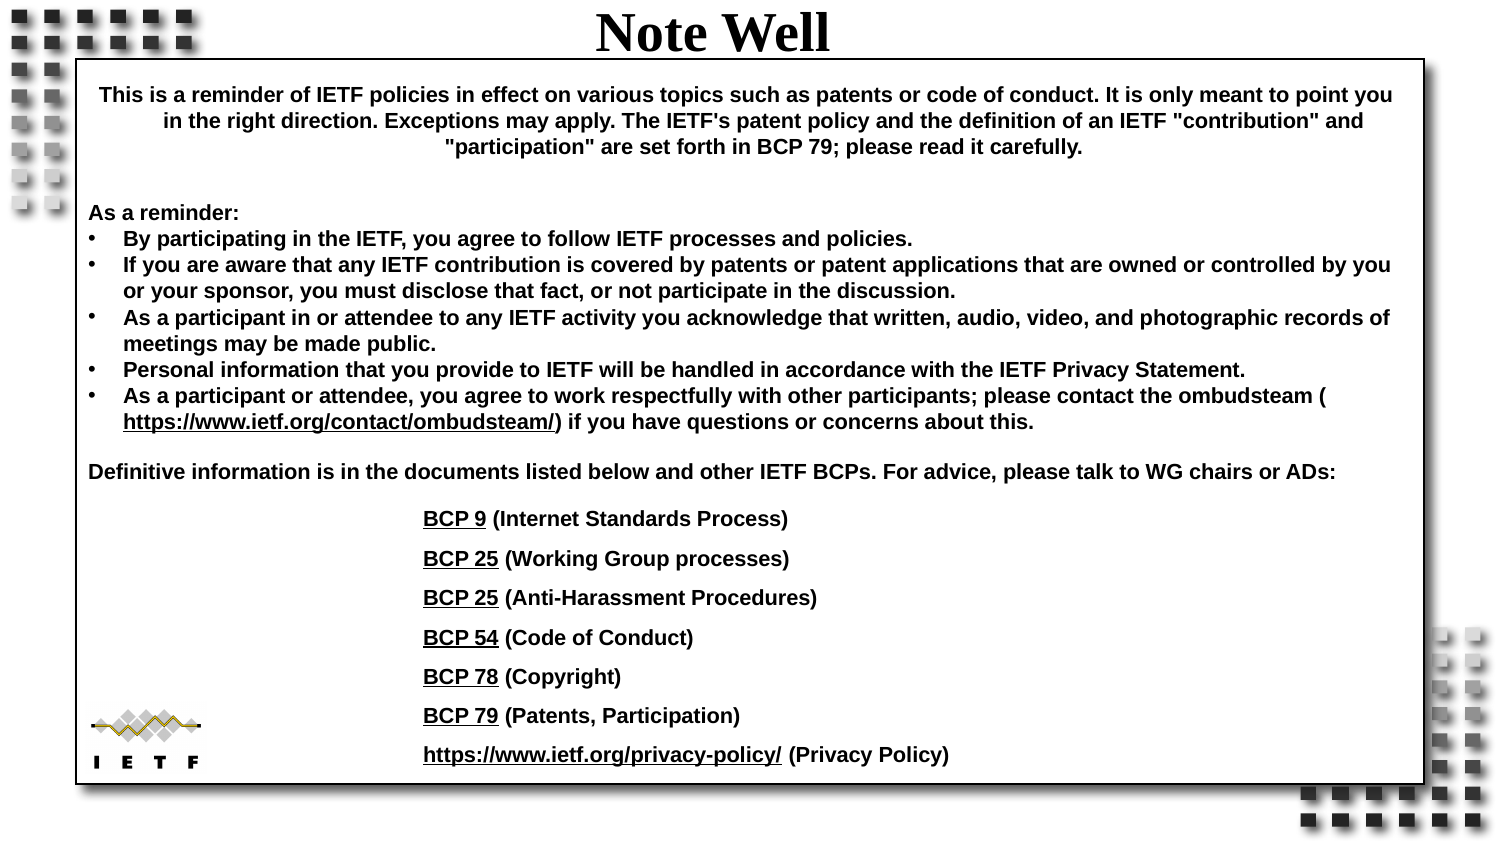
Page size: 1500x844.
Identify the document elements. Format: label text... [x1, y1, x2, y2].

picture [85, 747, 207, 774]
list This is a reminder of IETF policies in effect on various topics such as patents or code of conduct. It is only meant to point you in the right direction. Exceptions may apply. The IETF's patent policy and the definition of an IETF "contribution" and "participation" are set forth in BCP 79; please read it carefully. As a reminder: By participating in the IETF, you agree to follow IETF processes and policies. If you are aware that any IETF contribution is covered by patents or patent applications that are owned or controlled by you or your sponsor, you must disclose that fact, or not participate in the discussion. As a participant in or attendee to any IETF activity you acknowledge that written, audio, video, and photographic records of meetings may be made public. Personal information that you provide to IETF will be handled in accordance with the IETF Privacy Statement. As a participant or attendee, you agree to work respectfully with other participants; please contact the ombudsteam (https://www.ietf.org/contact/ombudsteam/) if you have questions or concerns about this. Definitive information is in the documents listed below and other IETF BCPs. For advice, please talk to WG chairs or ADs: BCP 9 (Internet Standards Process) BCP 25 (Working Group processes) BCP 25 (Anti-Harassment Procedures) BCP 54 (Code of Conduct) BCP 78 (Copyright) BCP 79 (Patents, Participation) https://www.ietf.org/privacy-policy/ (Privacy Policy) [73, 73, 1421, 747]
title Note Well [235, 0, 1191, 66]
